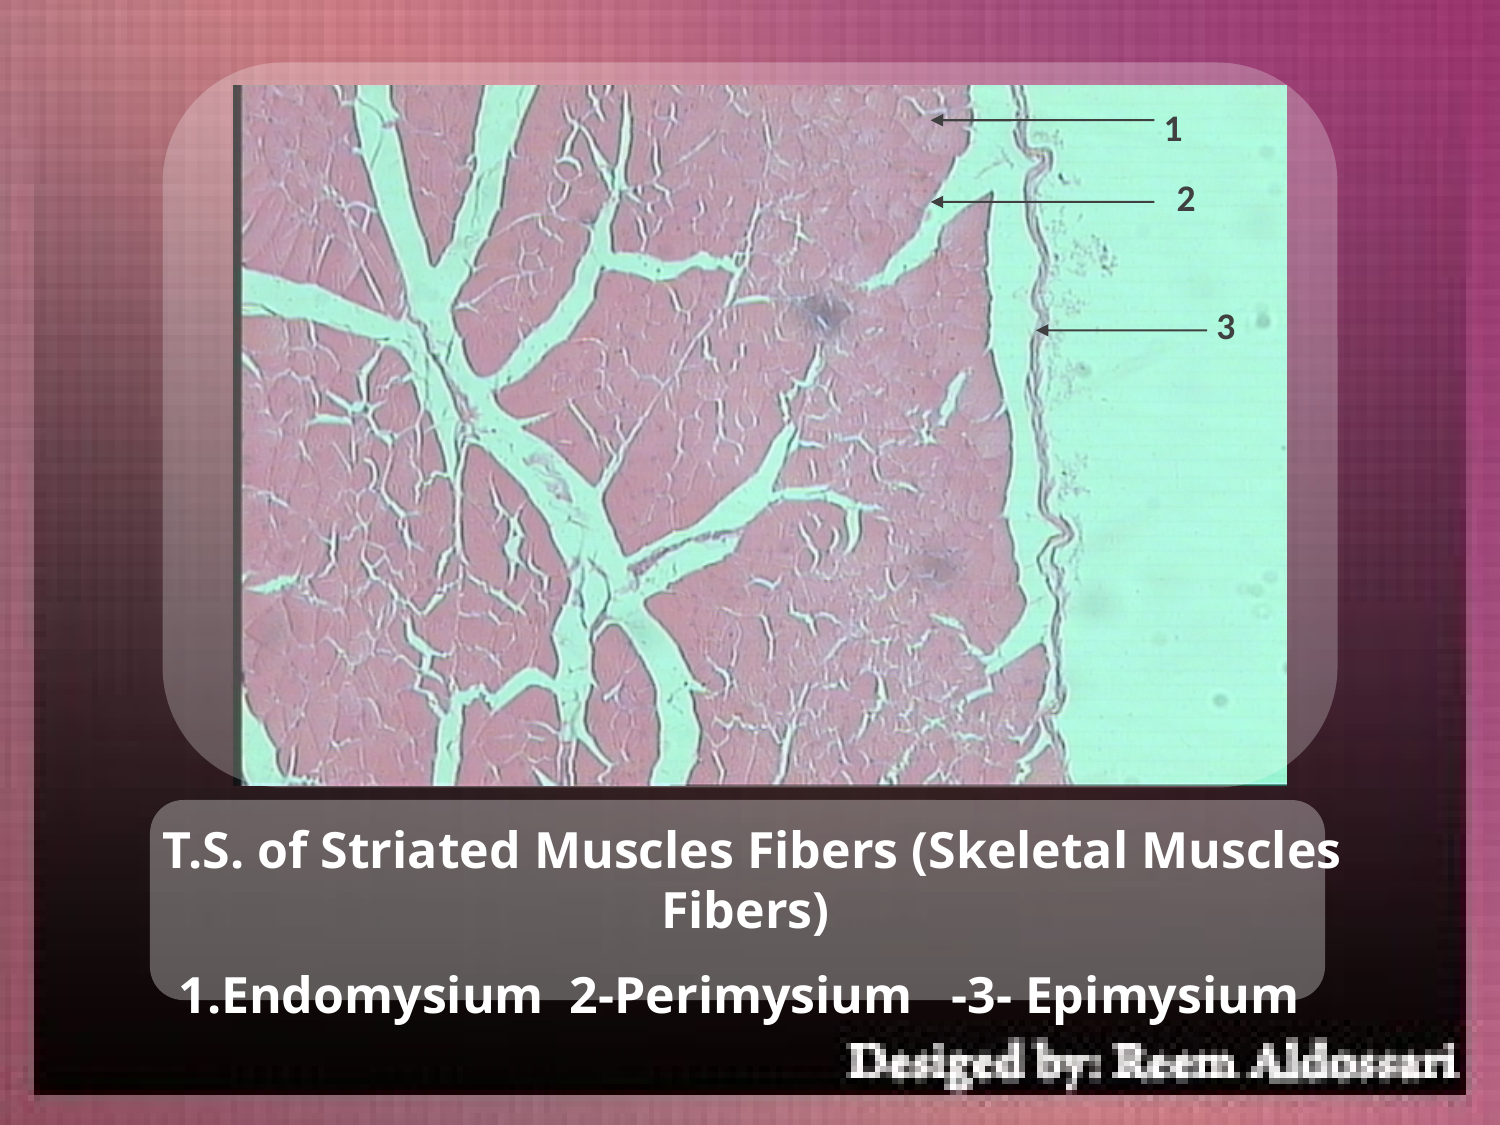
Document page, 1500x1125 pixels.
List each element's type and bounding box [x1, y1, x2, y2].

picture [0, 0, 1500, 1125]
text_box [88, 84, 1416, 1125]
text_box [212, 60, 1288, 83]
